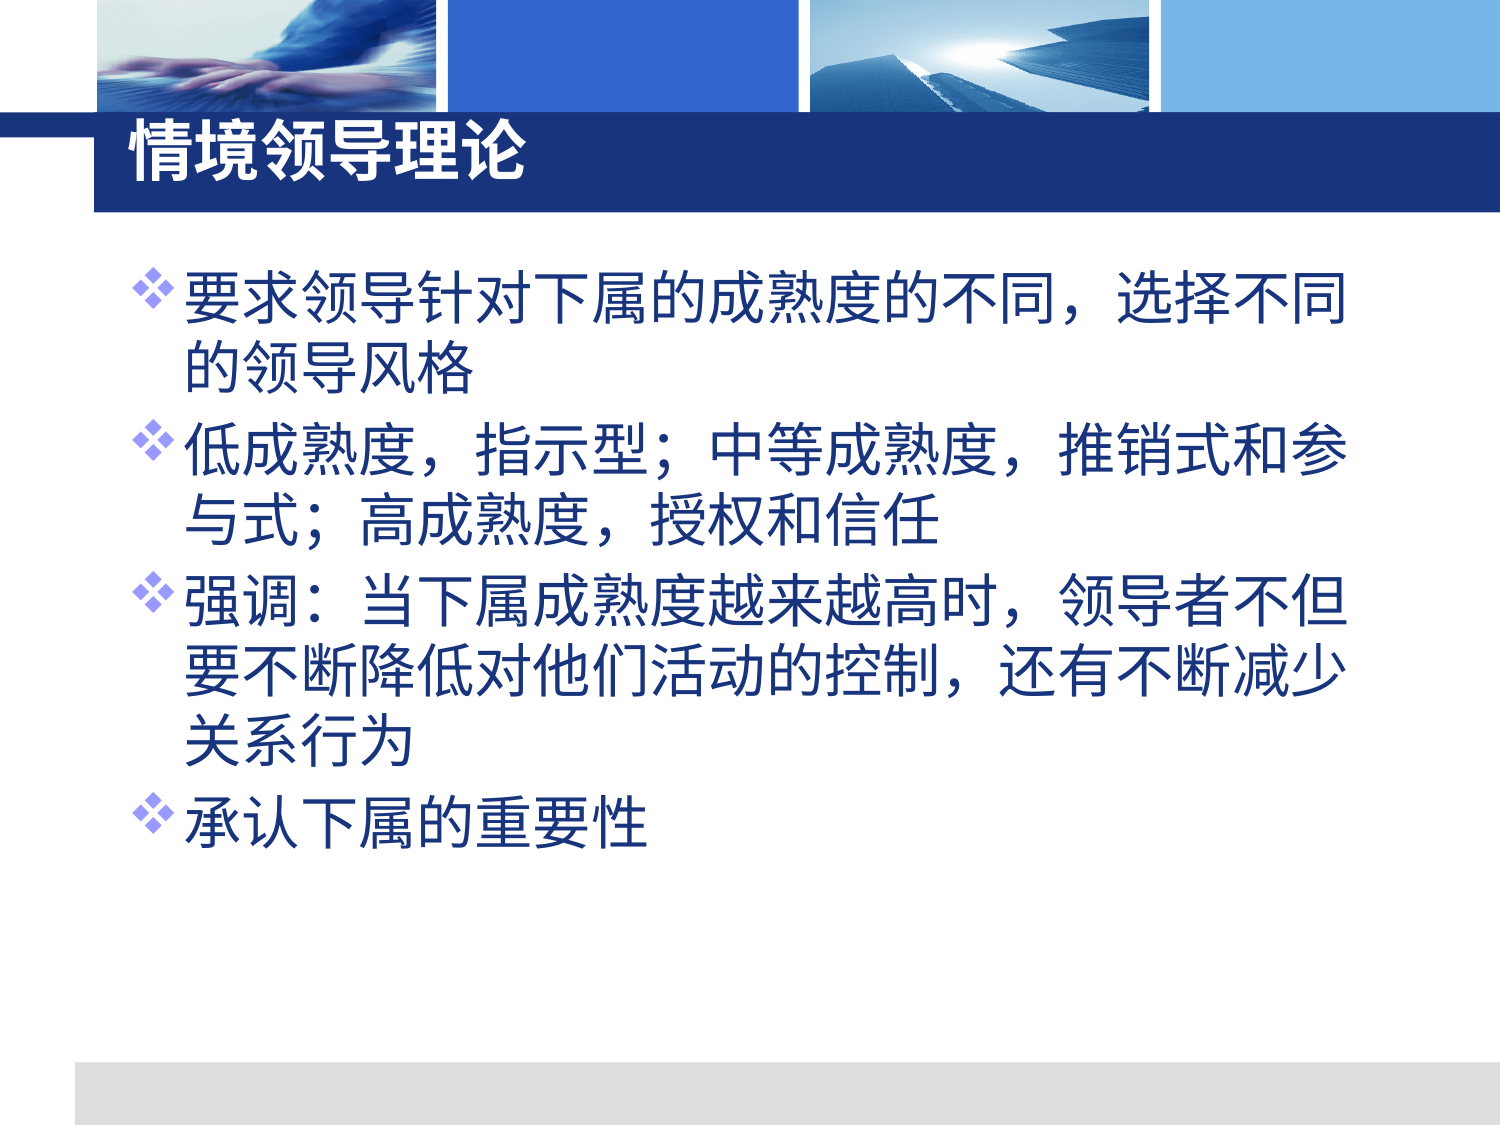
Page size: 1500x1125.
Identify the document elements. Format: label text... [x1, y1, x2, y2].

title 情境领导理论 [112, 101, 1093, 197]
list 要求领导针对下属的成熟度的不同，选择不同的领导风格 低成熟度，指示型；中等成熟度，推销式和参与式；高成熟度，授权和信任 强调：当下属成熟度越来越高时，领导者不但要不断降低对他们活动的控制，还有不断减少关系行为 承认下属的重要性 [112, 253, 1388, 929]
picture [810, 0, 1150, 112]
picture [97, 0, 437, 112]
